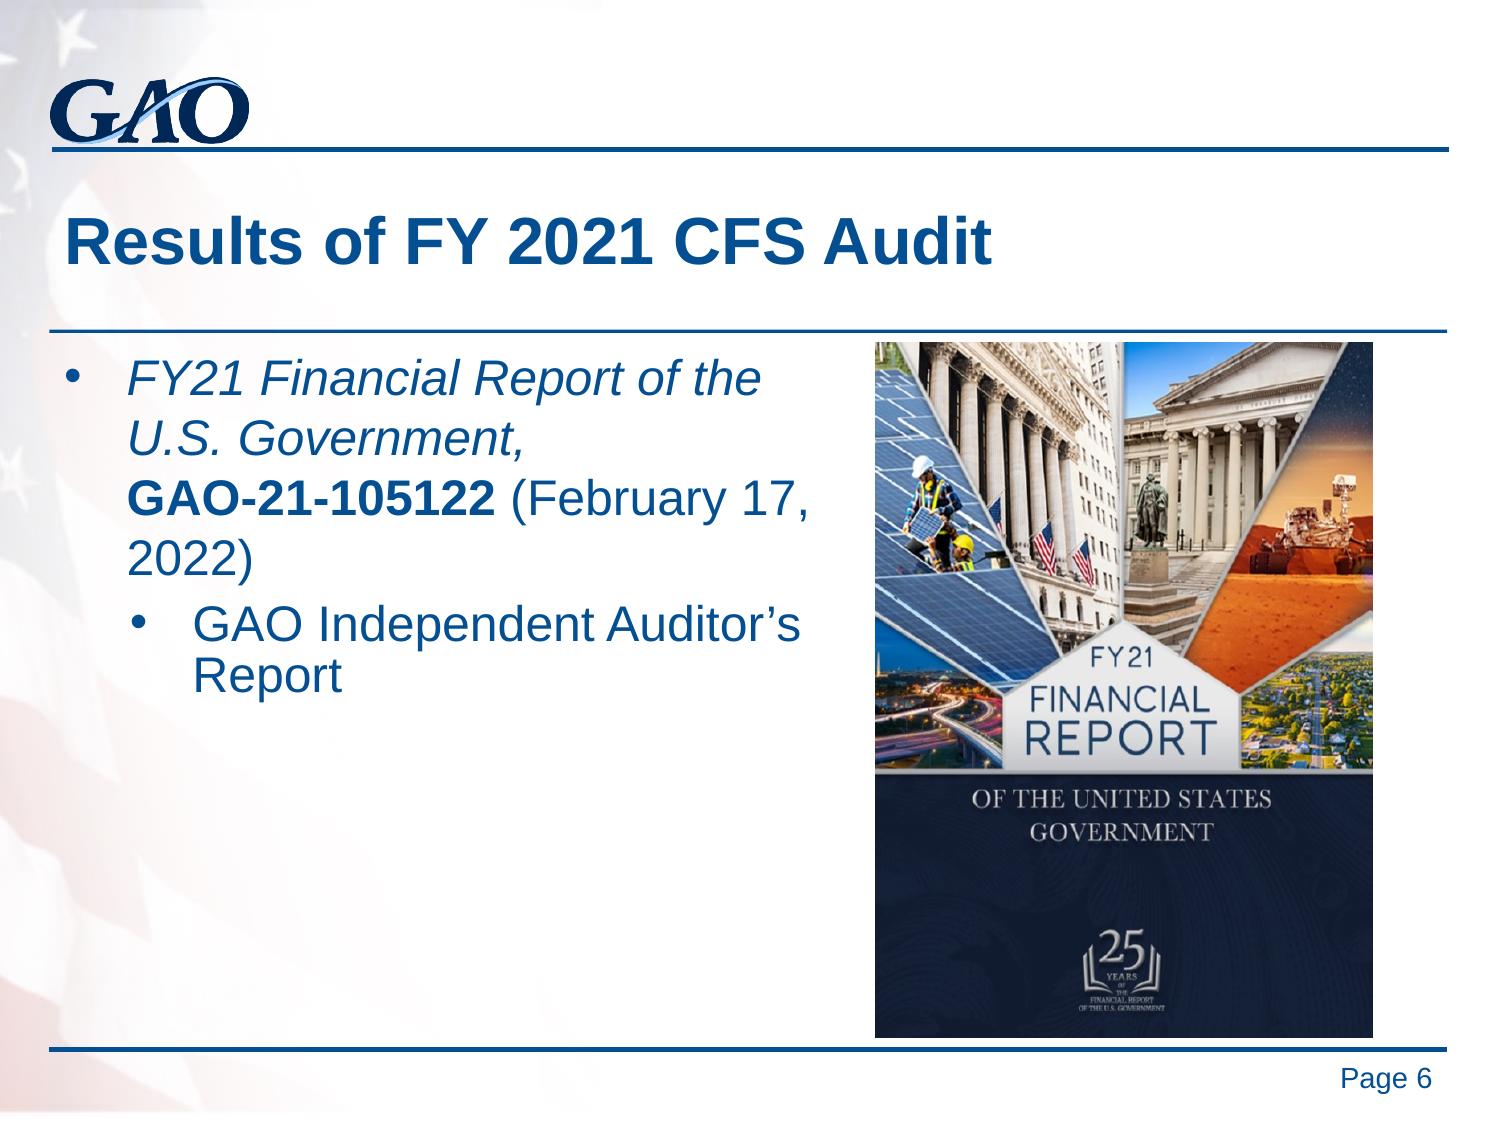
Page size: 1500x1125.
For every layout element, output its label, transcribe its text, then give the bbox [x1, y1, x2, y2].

list FY21 Financial Report of the U.S. Government, GAO-21-105122 (February 17, 2022) GAO Independent Auditor’s Report [49, 337, 875, 1025]
title Results of FY 2021 CFS Audit [49, 162, 1447, 313]
picture [0, 0, 1500, 1125]
slide_number Page 6 [1097, 1050, 1448, 1103]
